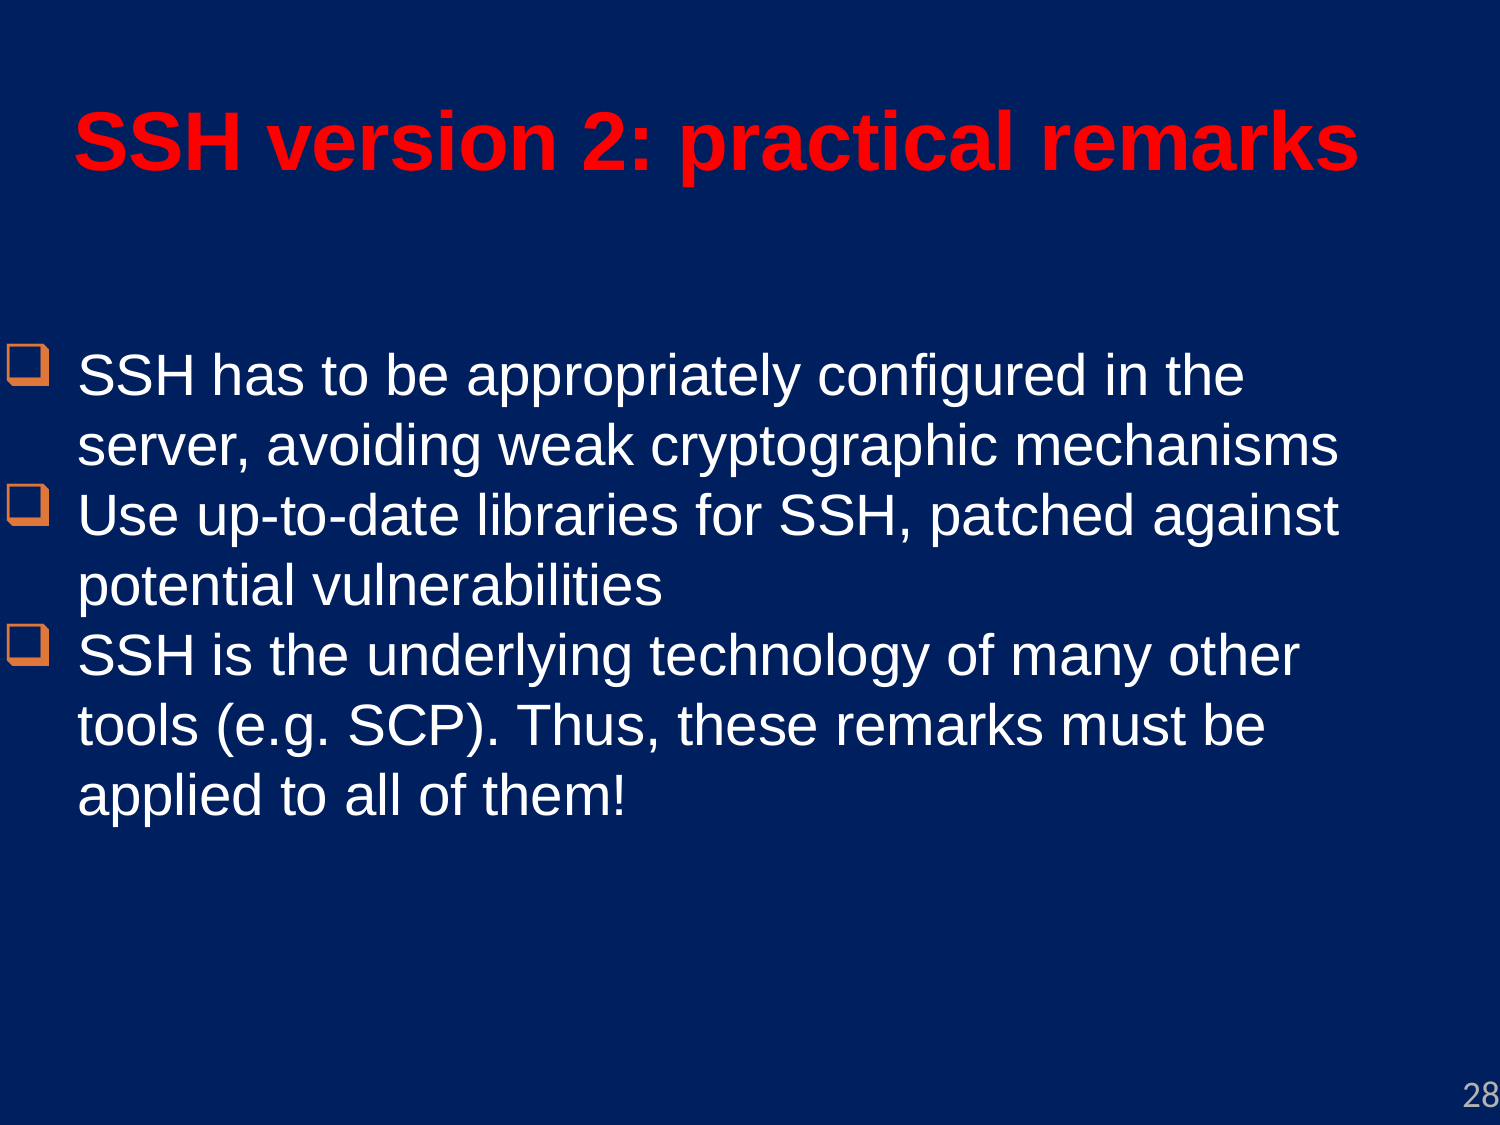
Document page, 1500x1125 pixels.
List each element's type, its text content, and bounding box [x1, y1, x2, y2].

slide_number 28 [1437, 1069, 1500, 1115]
text_box SSH version 2: practical remarks [70, 87, 1363, 188]
text_box SSH has to be appropriately configured in the server, avoiding weak cryptographic mechanisms Use up-to-date libraries for SSH, patched against potential vulnerabilities SSH is the underlying technology of many other tools (e.g. SCP). Thus, these remarks must be applied to all of them! [0, 337, 1500, 828]
